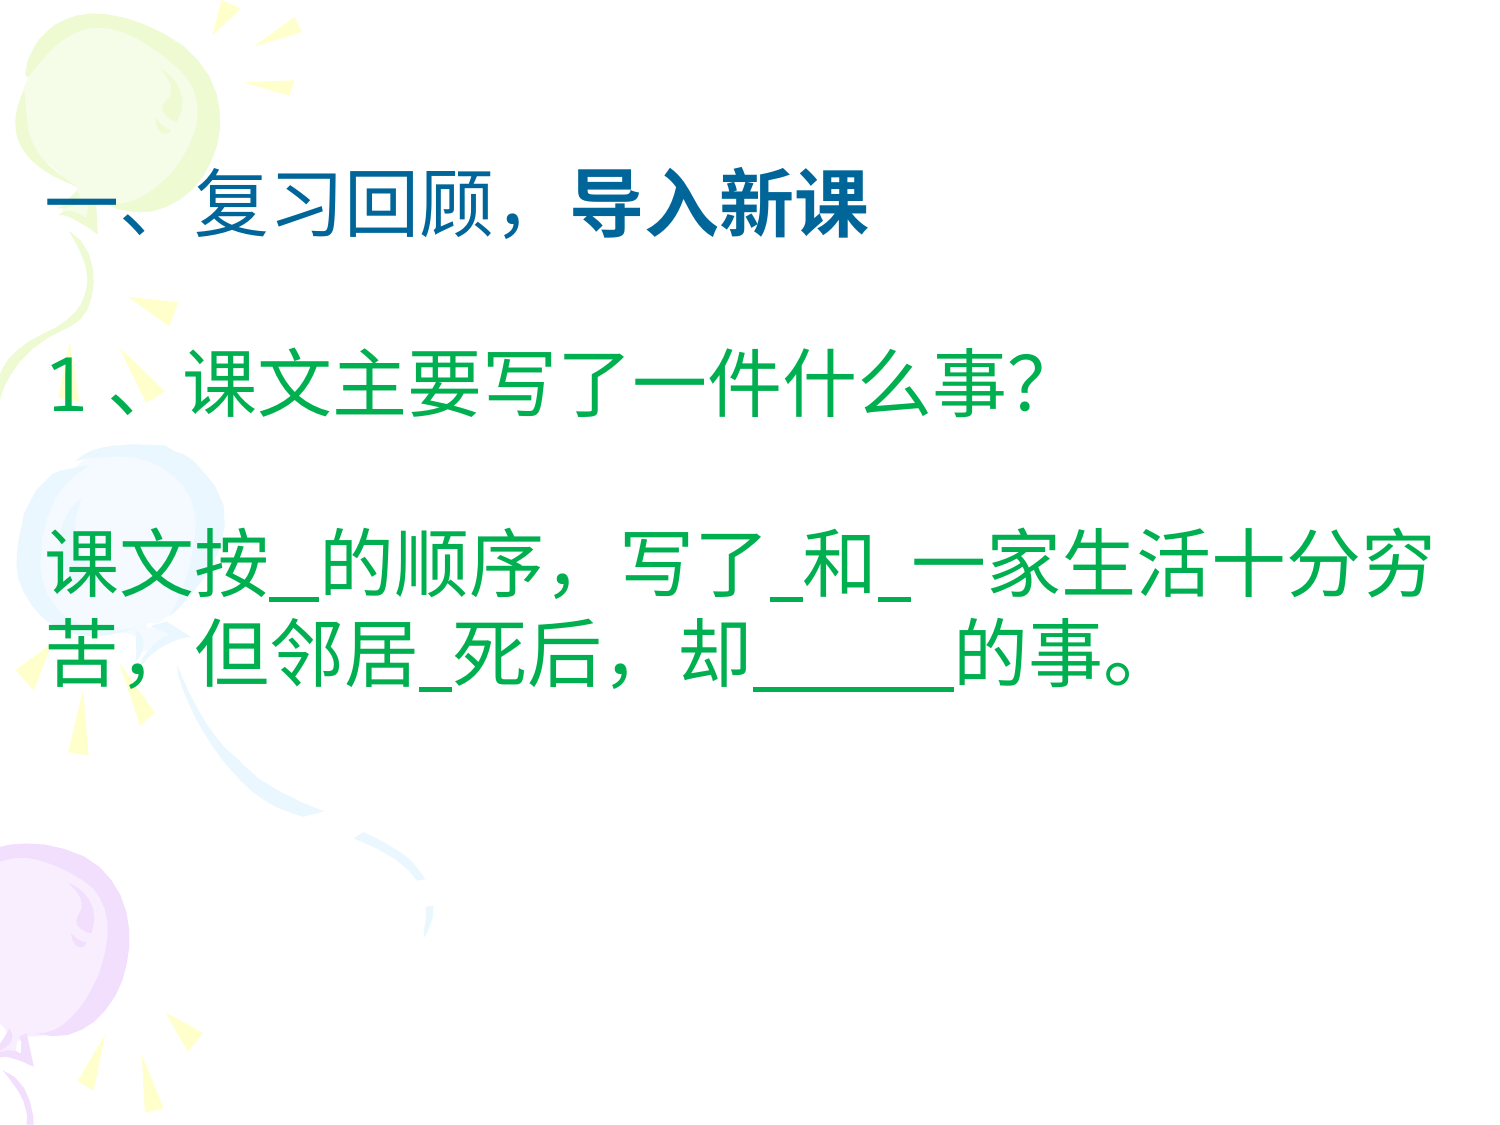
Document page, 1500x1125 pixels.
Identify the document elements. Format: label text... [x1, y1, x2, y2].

text_box 一、复习回顾，导入新课 1、课文主要写了一件什么事？ 课文按 的顺序，写了 和 一家生活十分穷苦，但邻居 死后，却 的事。 [29, 148, 1500, 794]
